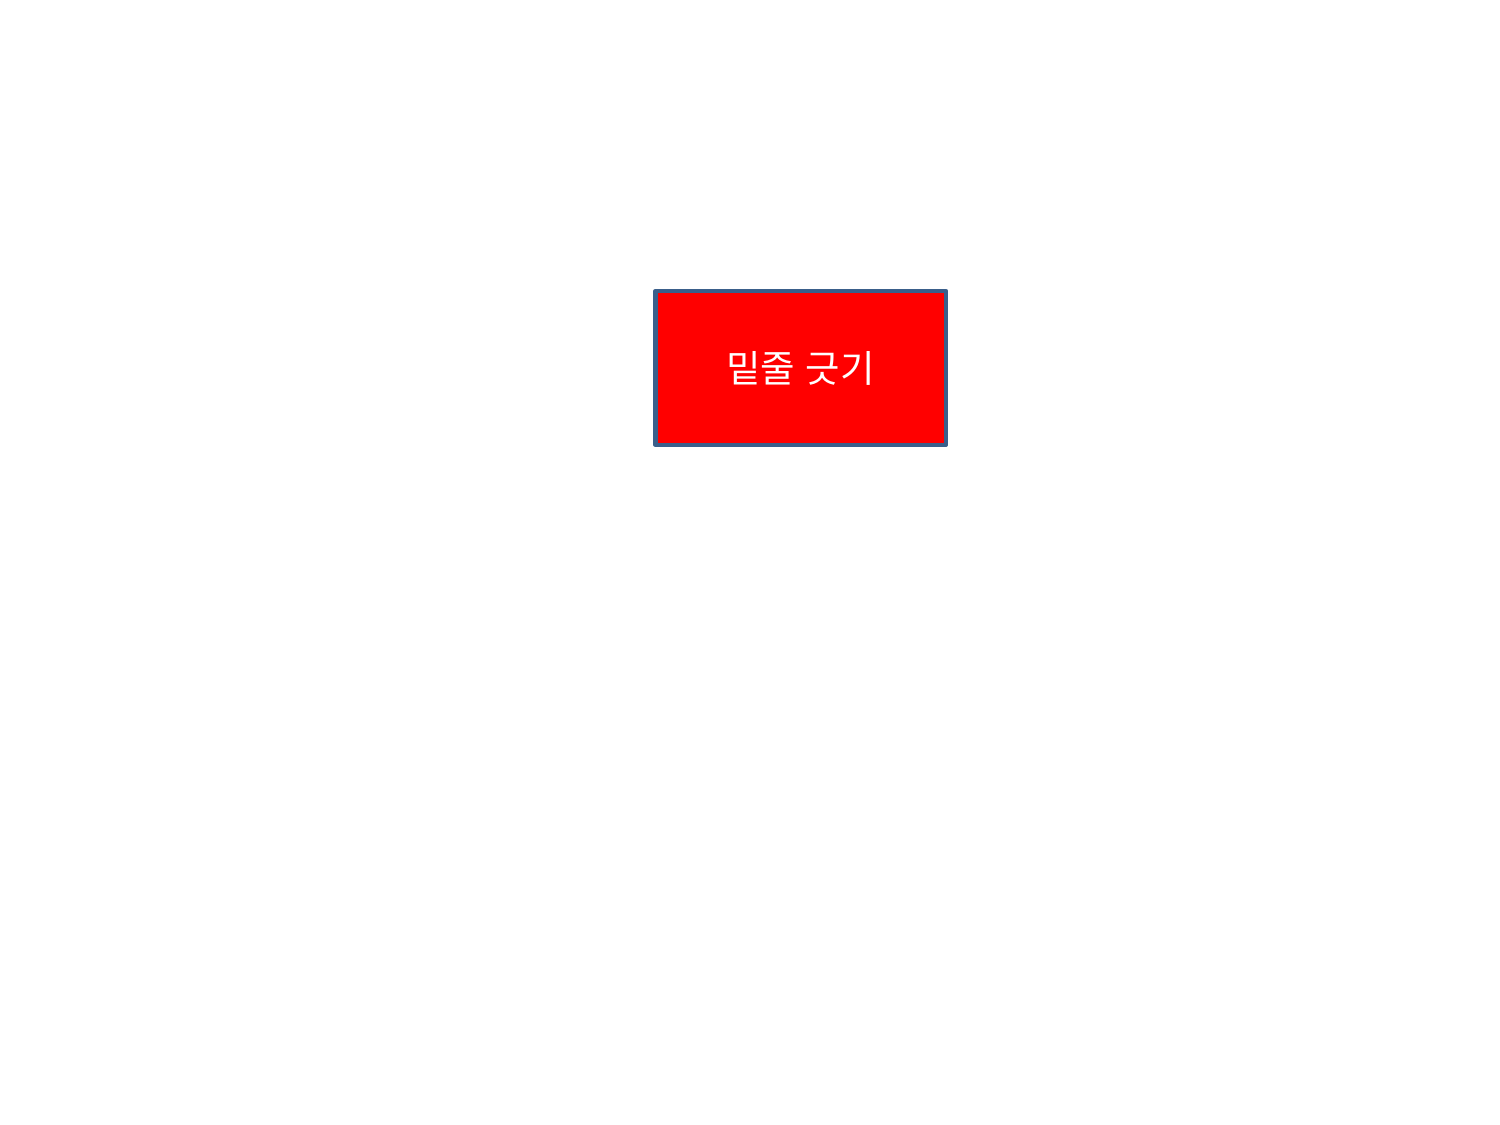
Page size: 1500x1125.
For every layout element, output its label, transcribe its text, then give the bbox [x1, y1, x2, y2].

text_box 밑줄 긋기 [653, 289, 948, 447]
